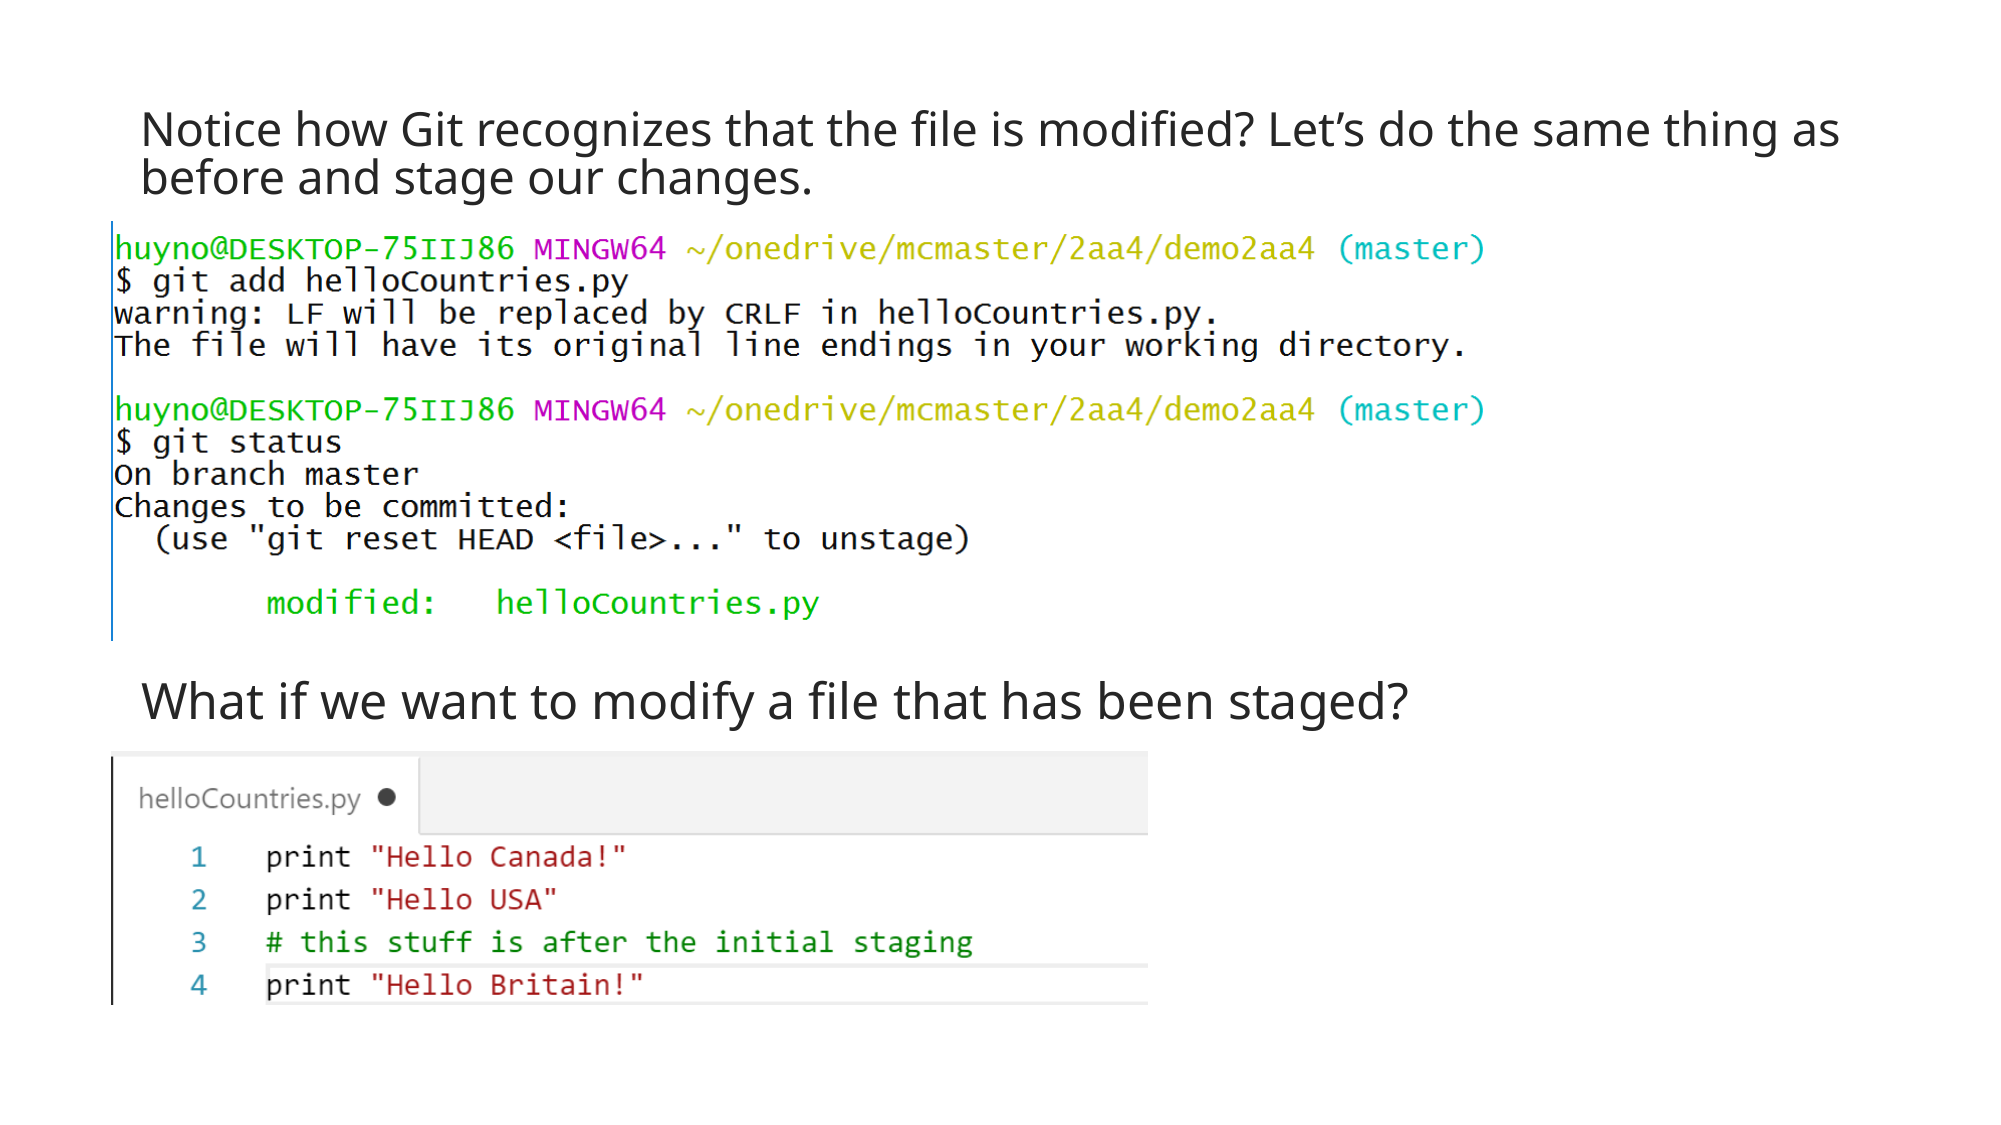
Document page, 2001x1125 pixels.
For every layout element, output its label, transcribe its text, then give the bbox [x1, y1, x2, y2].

picture [110, 221, 1510, 641]
list Notice how Git recognizes that the file is modified? Let’s do the same thing as before and stage our changes. [111, 100, 1876, 212]
text_box What if we want to modify a file that has been staged? [111, 670, 1876, 744]
picture [110, 750, 1148, 1005]
